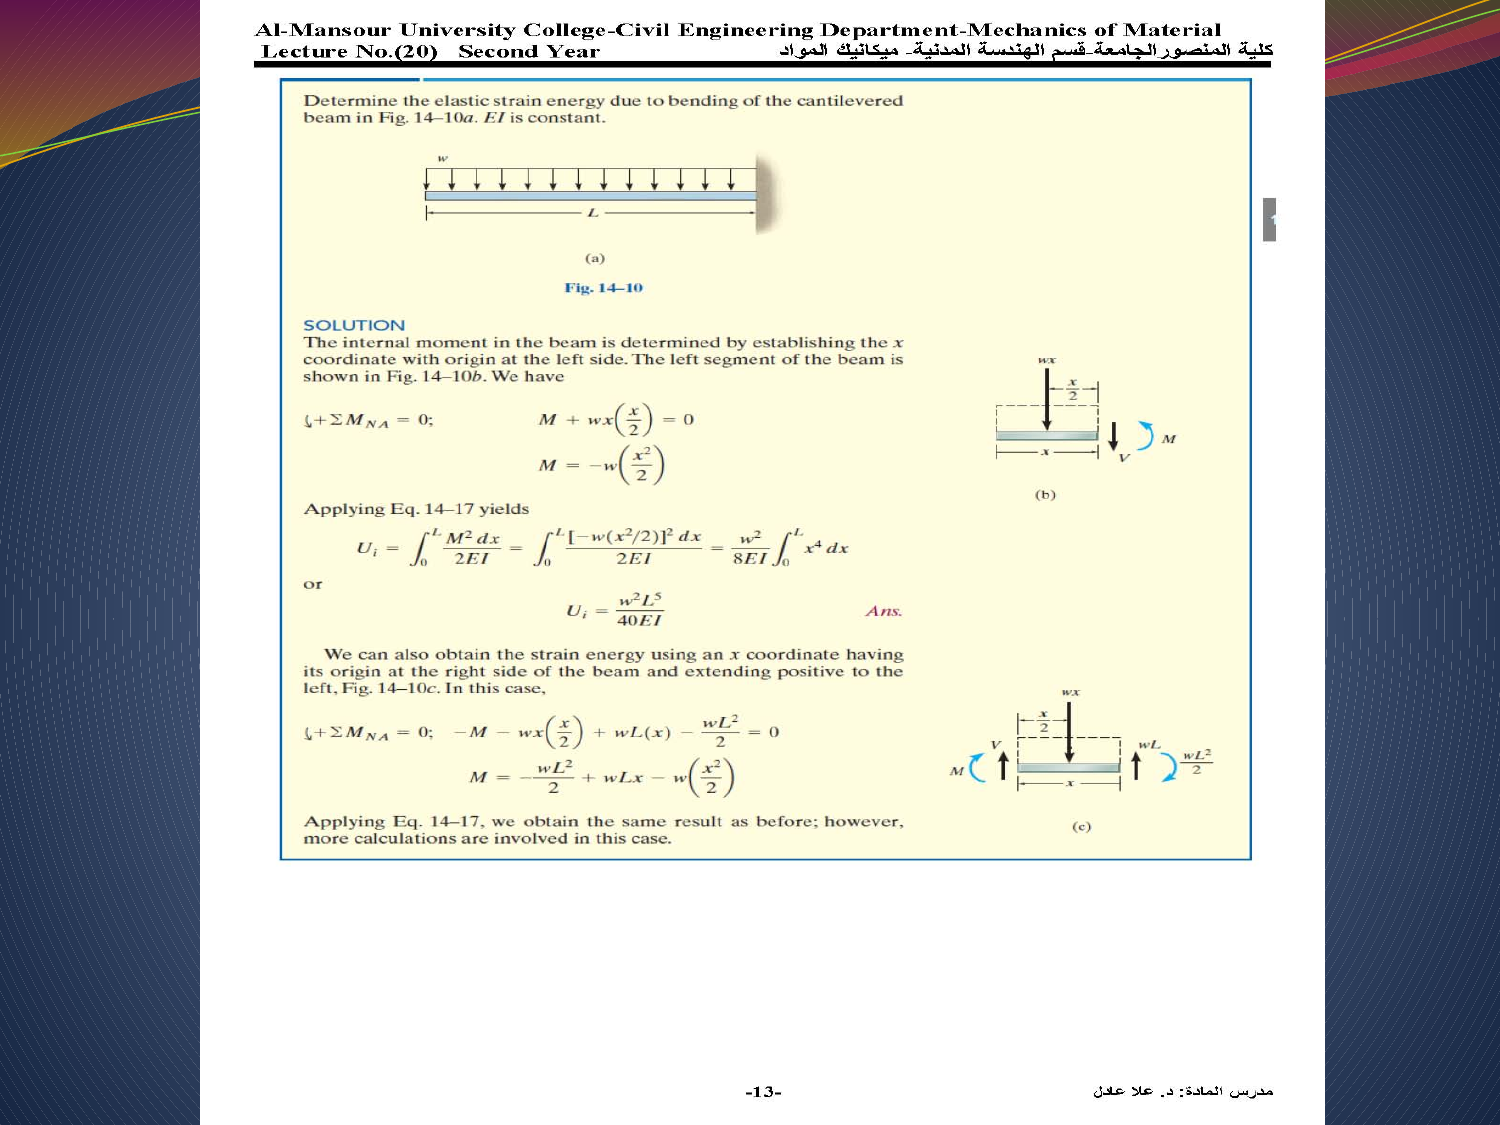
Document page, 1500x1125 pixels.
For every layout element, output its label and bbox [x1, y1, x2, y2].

picture [199, 0, 1326, 1125]
